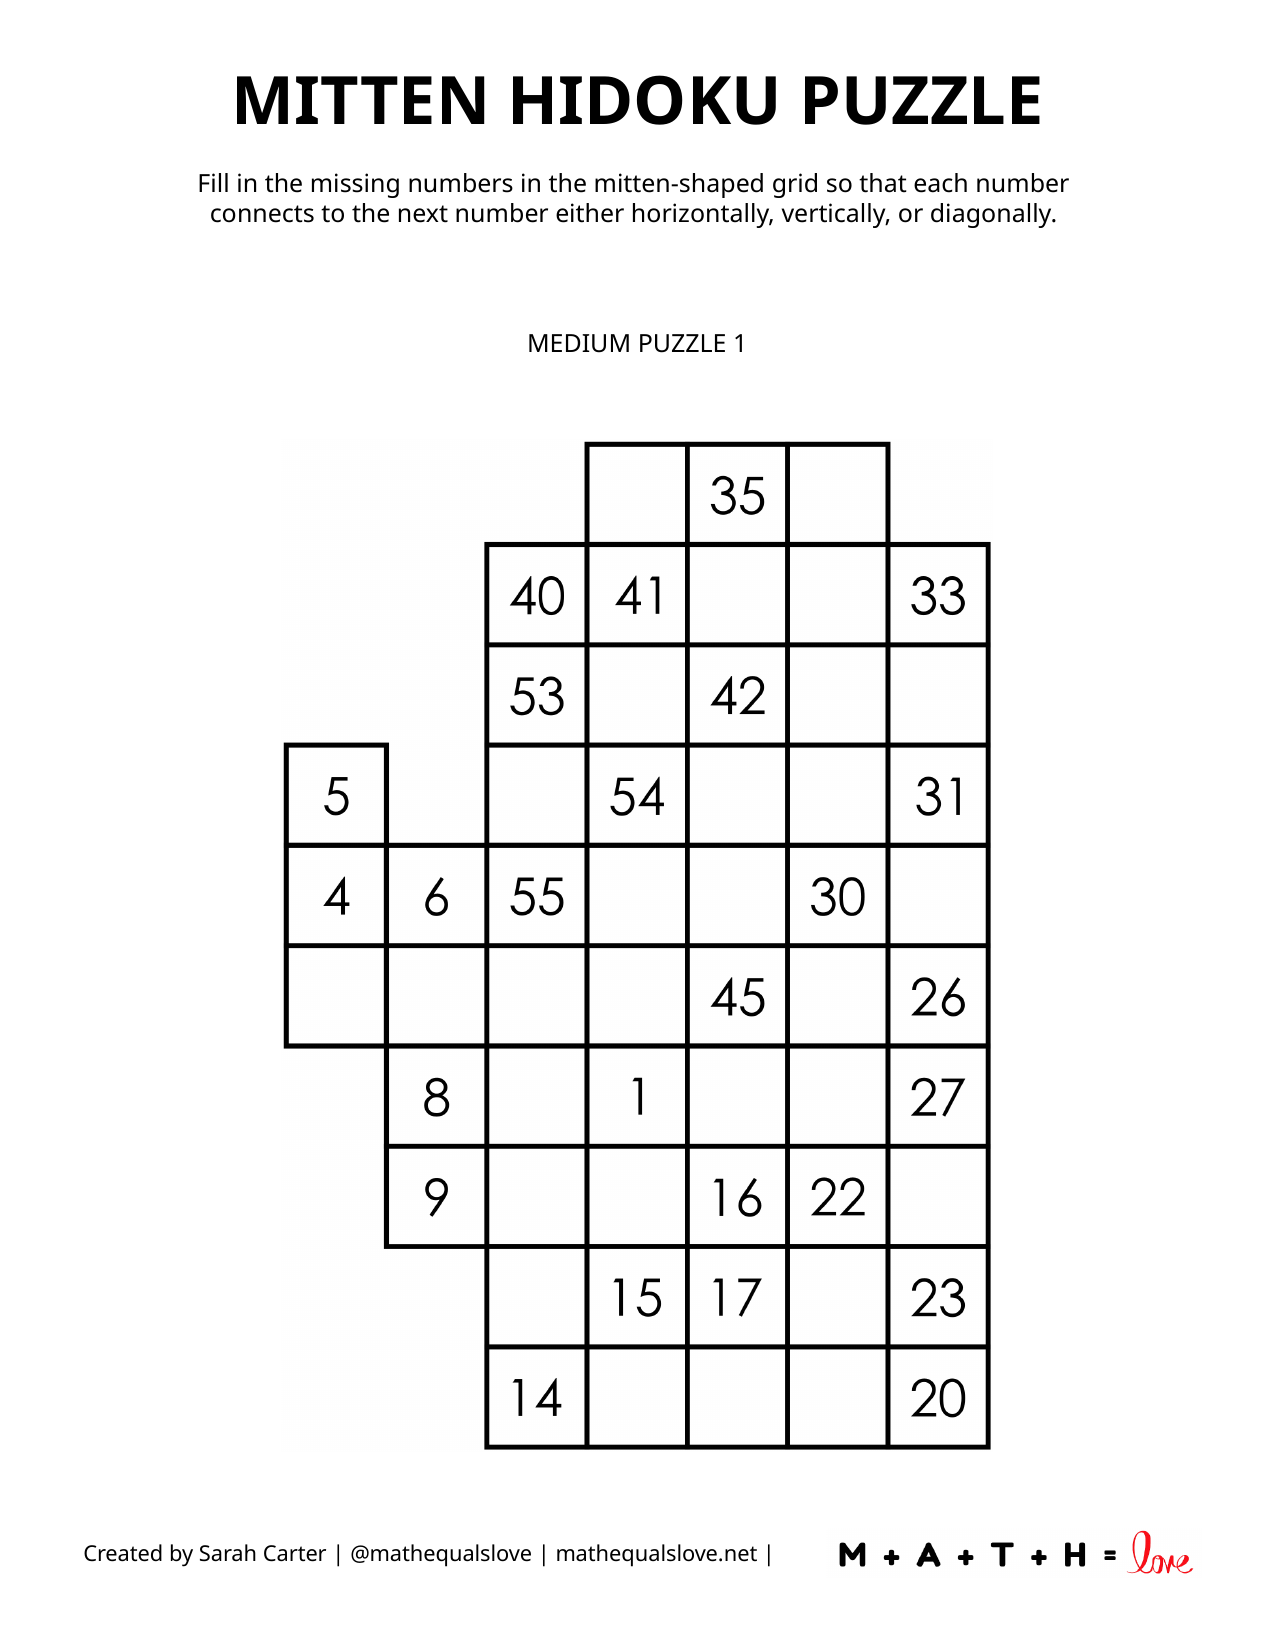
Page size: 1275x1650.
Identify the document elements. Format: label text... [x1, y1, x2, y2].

text_box MITTEN HIDOKU PUZZLE [66, 50, 1211, 145]
text_box Created by Sarah Carter | @mathequalslove | mathequalslove.net | [68, 1532, 826, 1574]
text_box MEDIUM PUZZLE 1 [197, 327, 1077, 378]
picture [826, 1527, 1203, 1579]
picture [280, 439, 994, 1453]
text_box Fill in the missing numbers in the mitten-shaped grid so that each number connects to the next number either horizontally, vertically, or diagonally. [0, 160, 1275, 235]
